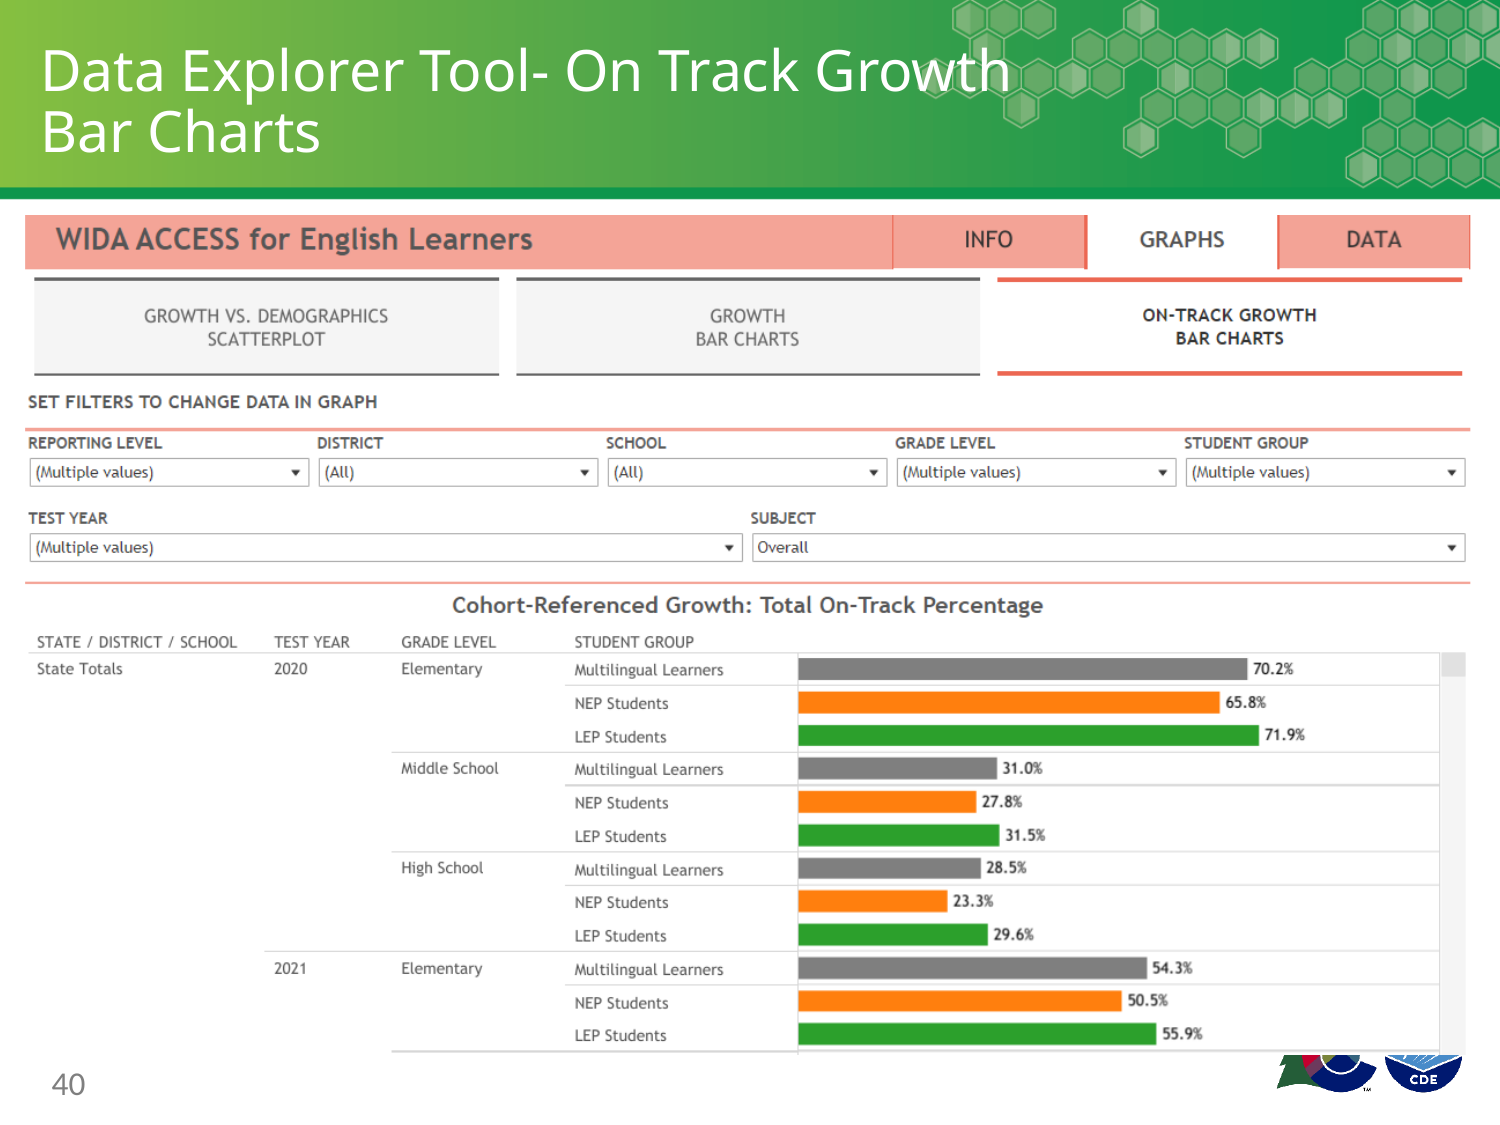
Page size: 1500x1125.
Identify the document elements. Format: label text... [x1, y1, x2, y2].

title Data Explorer Tool- On Track Growth Bar Charts [40, 41, 1038, 166]
picture [24, 215, 1475, 1093]
picture [0, 0, 1500, 200]
slide_number 40 [36, 1063, 375, 1115]
